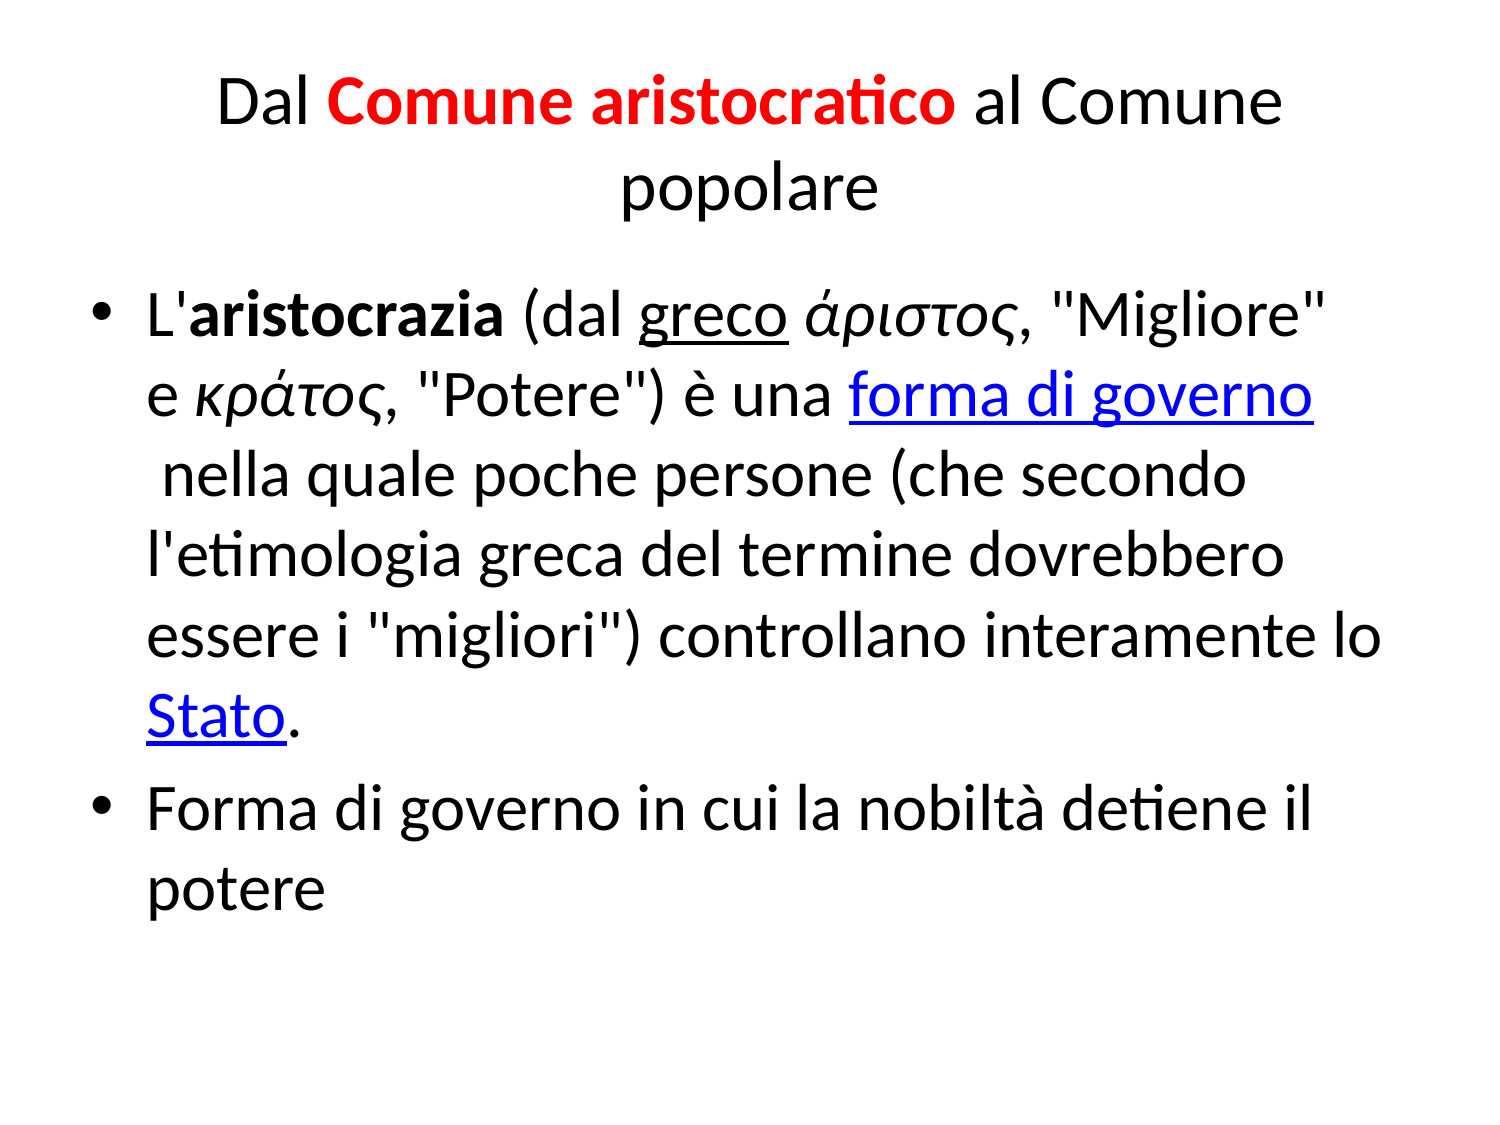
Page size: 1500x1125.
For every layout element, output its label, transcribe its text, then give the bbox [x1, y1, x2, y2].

list L'aristocrazia (dal greco άριστος, "Migliore" e κράτος, "Potere") è una forma di governo nella quale poche persone (che secondo l'etimologia greca del termine dovrebbero essere i "migliori") controllano interamente lo Stato. Forma di governo in cui la nobiltà detiene il potere [75, 262, 1425, 1005]
title Dal Comune aristocratico al Comune popolare [75, 45, 1425, 233]
